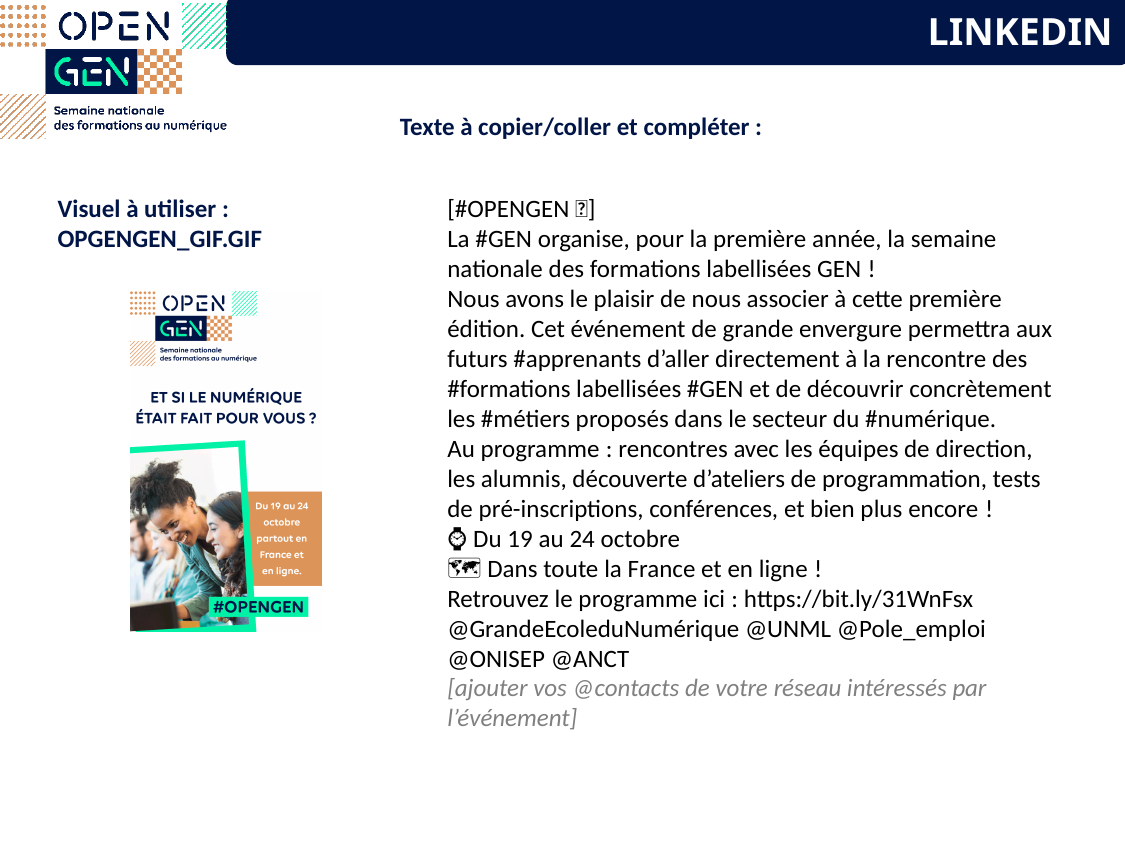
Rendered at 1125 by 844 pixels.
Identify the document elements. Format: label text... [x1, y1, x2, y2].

picture [130, 291, 322, 632]
text_box LINKEDIN [226, 0, 1125, 66]
text_box Visuel à utiliser : OPGENGEN_GIF.GIF [42, 185, 346, 261]
text_box [#OPENGEN 📣] La #GEN organise, pour la première année, la semaine nationale des formations labellisées GEN ! Nous avons le plaisir de nous associer à cette première édition. Cet événement de grande envergure permettra aux futurs #apprenants d’aller directement à la rencontre des #formations labellisées #GEN et de découvrir concrètement les #métiers proposés dans le secteur du #numérique. Au programme : rencontres avec les équipes de direction, les alumnis, découverte d’ateliers de programmation, tests de pré-inscriptions, conférences, et bien plus encore ! ⌚ Du 19 au 24 octobre 🗺 Dans toute la France et en ligne ! Retrouvez le programme ici : https://bit.ly/31WnFsx @GrandeEcoleduNumérique @UNML @Pole_emploi @ONISEP @ANCT [ajouter vos @contacts de votre réseau intéressés par l’événement] [432, 185, 1071, 740]
picture [0, 3, 227, 139]
text_box Texte à copier/coller et compléter : [385, 102, 799, 148]
